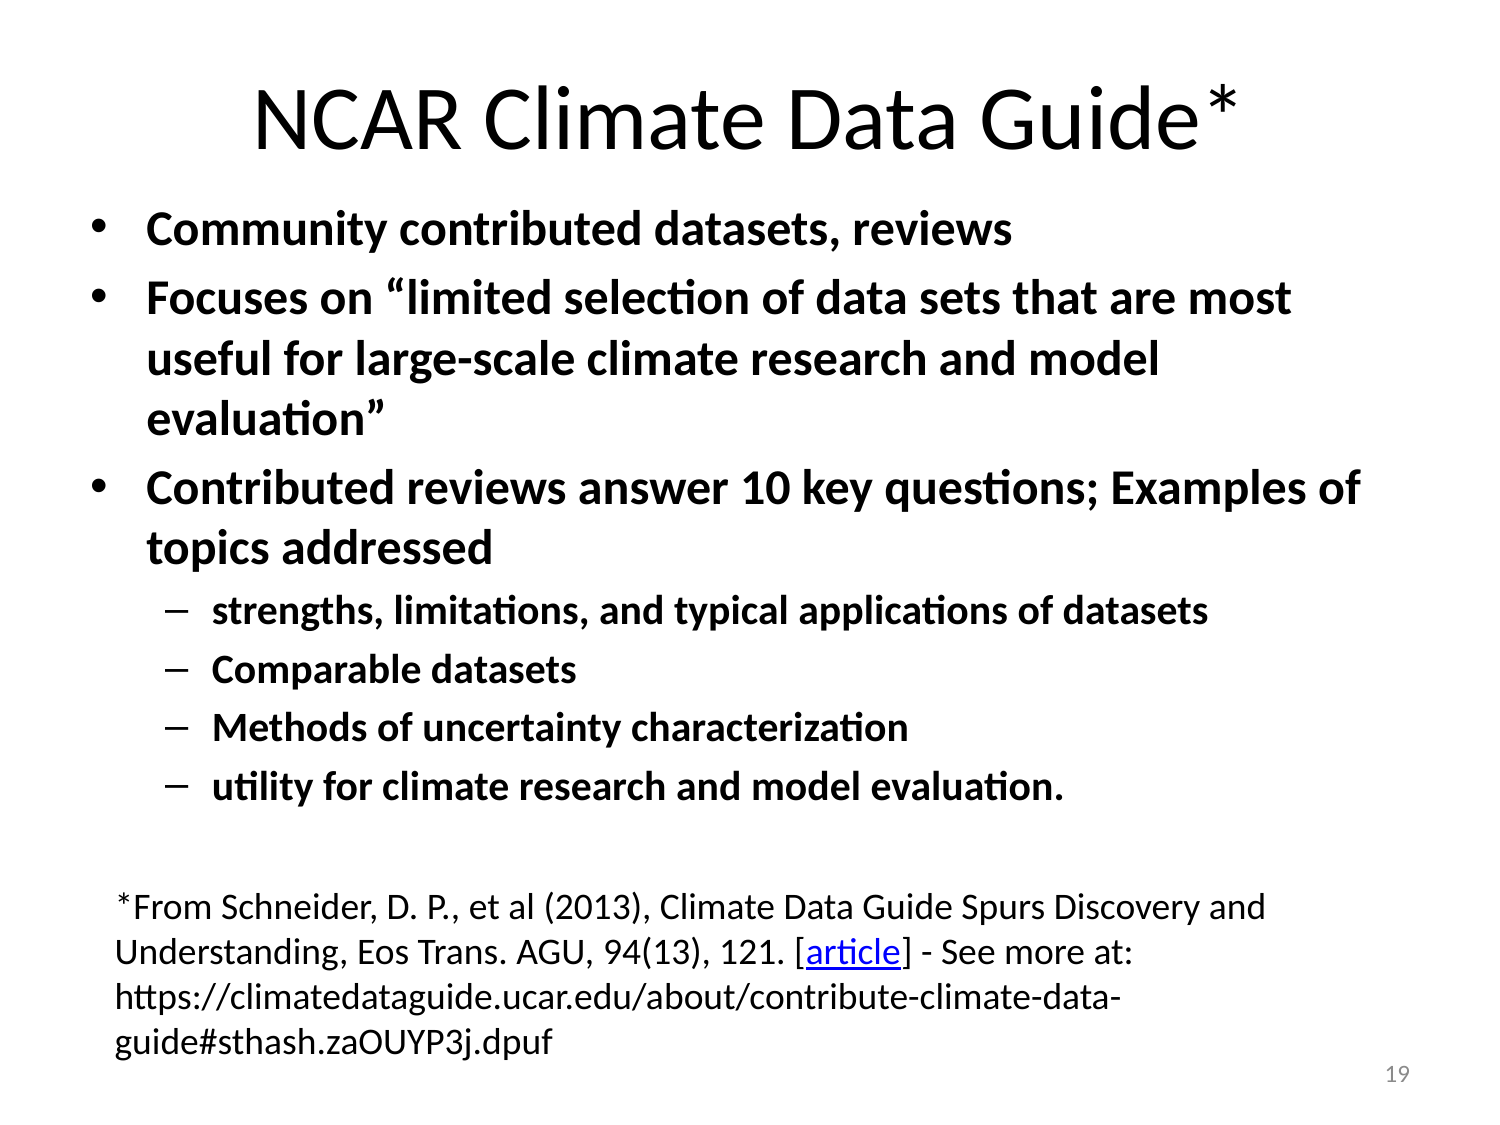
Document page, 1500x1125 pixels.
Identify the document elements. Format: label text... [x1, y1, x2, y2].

slide_number 19 [1074, 1042, 1425, 1103]
list Community contributed datasets, reviews Focuses on “limited selection of data sets that are most useful for large-scale climate research and model evaluation” Contributed reviews answer 10 key questions; Examples of topics addressed strengths, limitations, and typical applications of datasets Comparable datasets Methods of uncertainty characterization utility for climate research and model evaluation. [75, 187, 1425, 615]
title NCAR Climate Data Guide* [75, 12, 1425, 187]
text_box *From Schneider, D. P., et al (2013), Climate Data Guide Spurs Discovery and Understanding, Eos Trans. AGU, 94(13), 121. [article] - See more at: https://climatedataguide.ucar.edu/about/contribute-climate-data-guide#sthash.zaOUYP3j.dpuf [99, 874, 1463, 1070]
